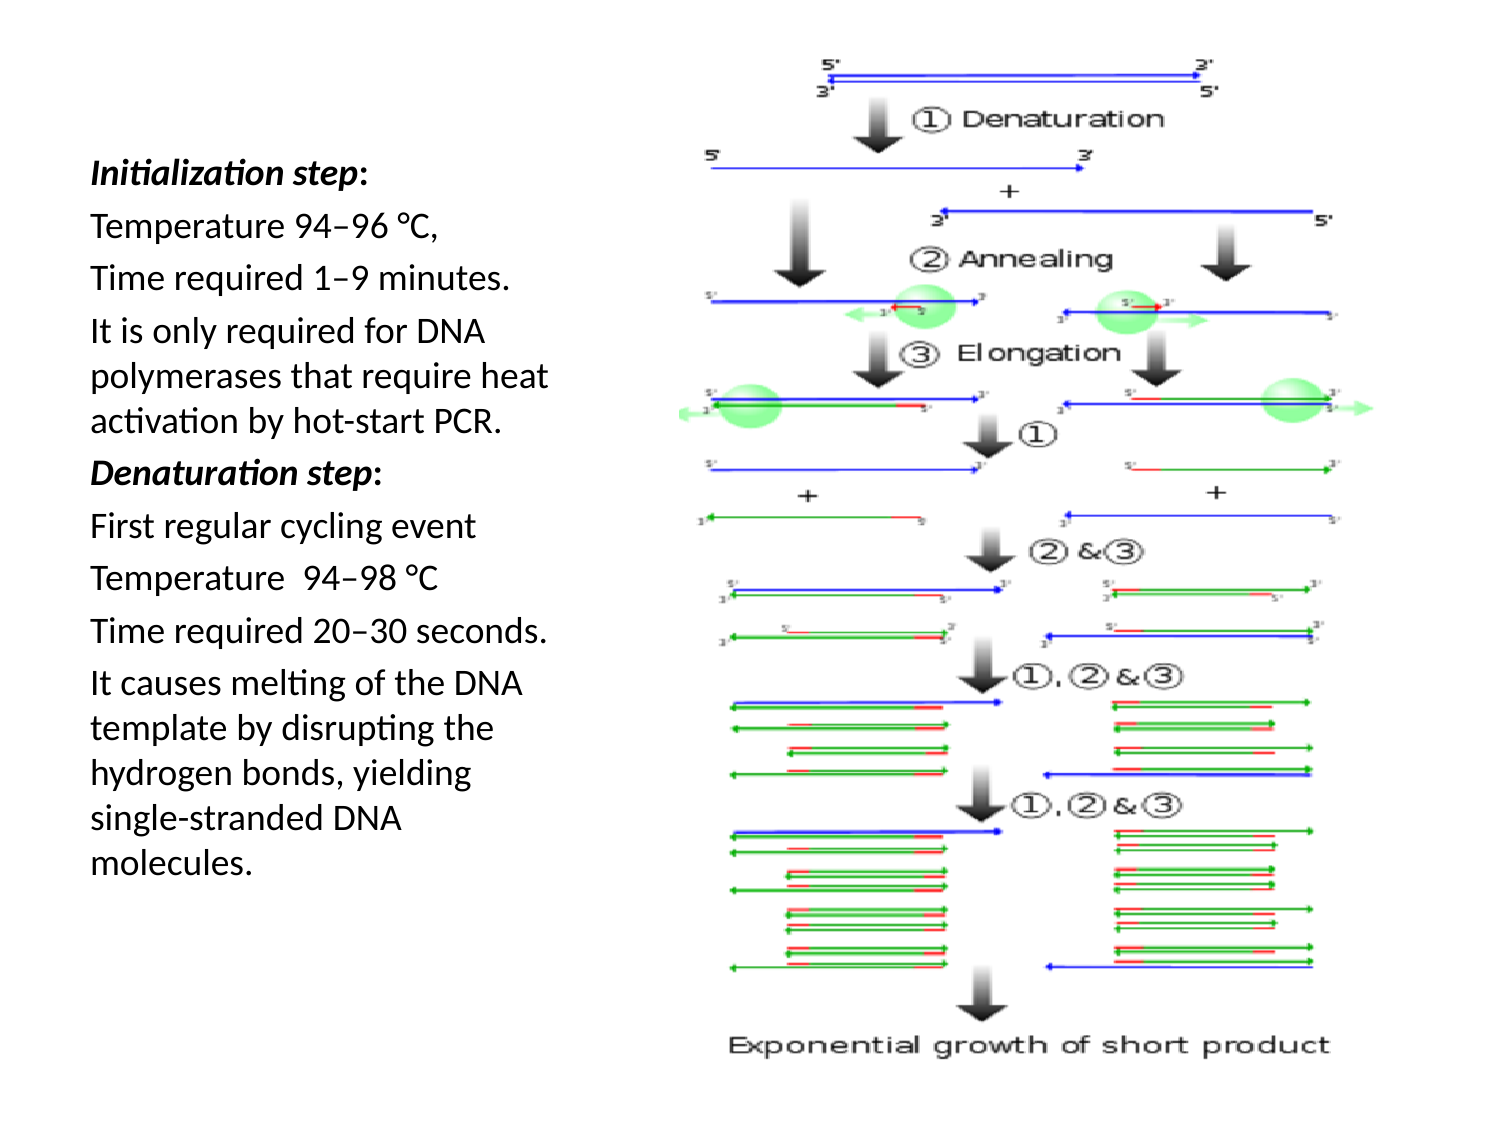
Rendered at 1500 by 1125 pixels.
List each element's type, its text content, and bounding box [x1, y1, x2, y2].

list Initialization step: Temperature 94–96 °C, Time required 1–9 minutes. It is only required for DNA polymerases that require heat activation by hot-start PCR. Denaturation step: First regular cycling event Temperature 94–98 °C Time required 20–30 seconds. It causes melting of the DNA template by disrupting the hydrogen bonds, yielding single-stranded DNA molecules. [75, 140, 569, 1005]
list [679, 44, 1383, 1067]
